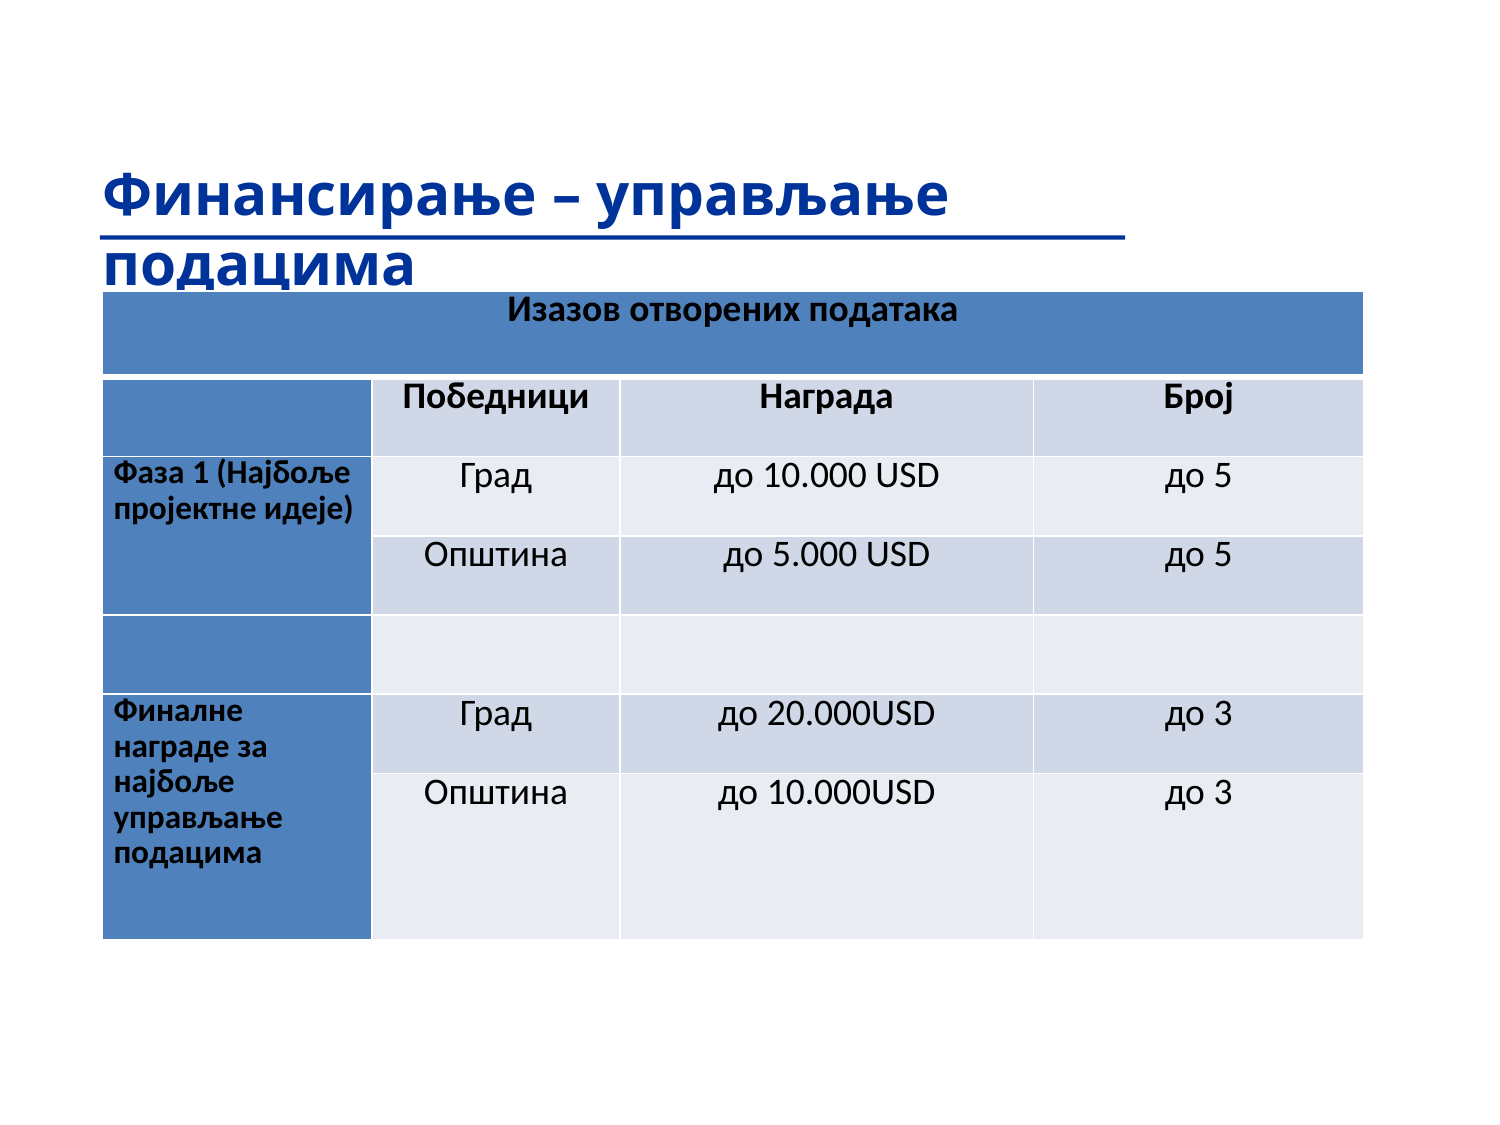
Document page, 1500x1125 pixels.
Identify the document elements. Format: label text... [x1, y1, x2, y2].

table_cell Град [373, 695, 619, 773]
table_cell до 3 [1034, 774, 1363, 939]
table_cell Број [1034, 380, 1363, 456]
table_header Изазов отворених података [103, 292, 1363, 374]
list Финансирање – управљање подацима [87, 149, 1290, 236]
table_cell Фаза 1 (Најбоље пројектне идеје) [103, 457, 371, 614]
table_cell Победници [373, 380, 619, 456]
table_cell до 20.000USD [621, 695, 1033, 773]
table_cell [103, 616, 371, 693]
table_cell до 5 [1034, 457, 1363, 535]
table_cell до 5 [1034, 537, 1363, 614]
table_cell Град [373, 457, 619, 535]
table_cell Награда [621, 380, 1033, 456]
table_cell [621, 616, 1033, 693]
table_cell до 3 [1034, 695, 1363, 773]
table_cell [1034, 616, 1363, 693]
table_cell до 5.000 USD [621, 537, 1033, 614]
table_cell до 10.000 USD [621, 457, 1033, 535]
table_cell Општина [373, 774, 619, 939]
table_cell [373, 616, 619, 693]
table_cell Финалне награде за најбоље управљање подацима [103, 695, 371, 939]
table_cell до 10.000USD [621, 774, 1033, 939]
table_cell Општина [373, 537, 619, 614]
table_cell [103, 380, 371, 456]
